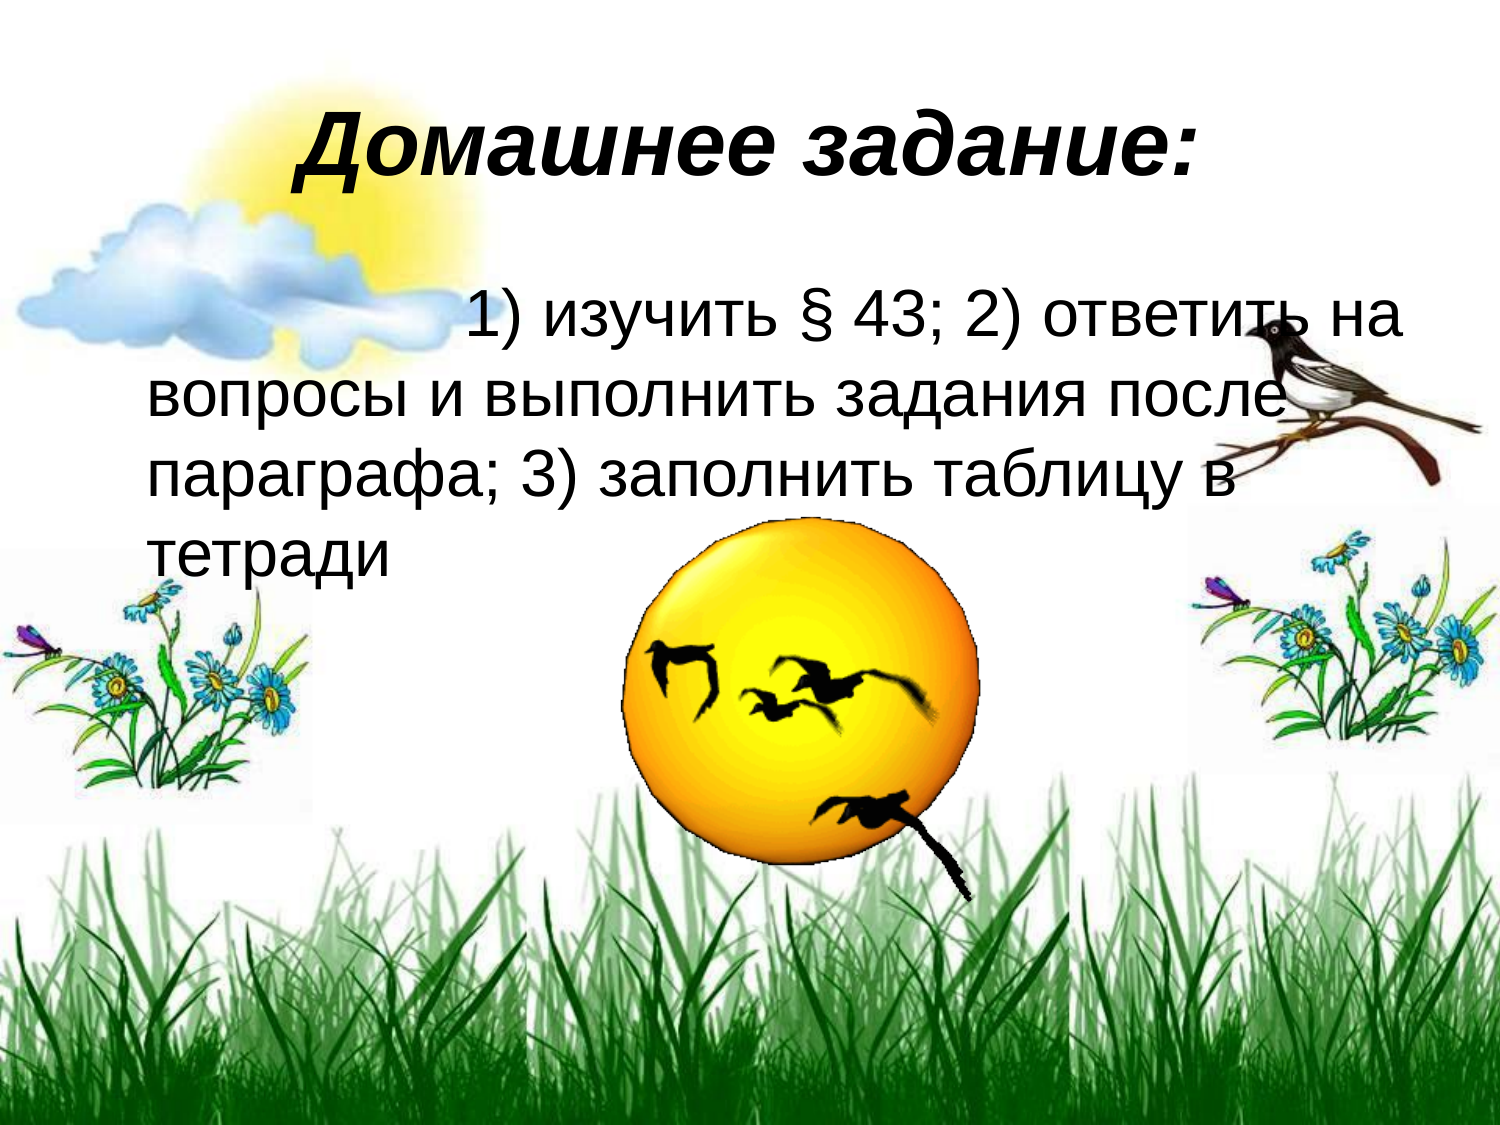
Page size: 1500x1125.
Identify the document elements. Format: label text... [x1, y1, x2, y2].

picture [0, 0, 1500, 1125]
list 1) изучить § 43; 2) ответить на вопросы и выполнить задания после параграфа; 3) заполнить таблицу в тетради [74, 262, 1426, 1006]
title Домашнее задание: [74, 44, 1426, 233]
